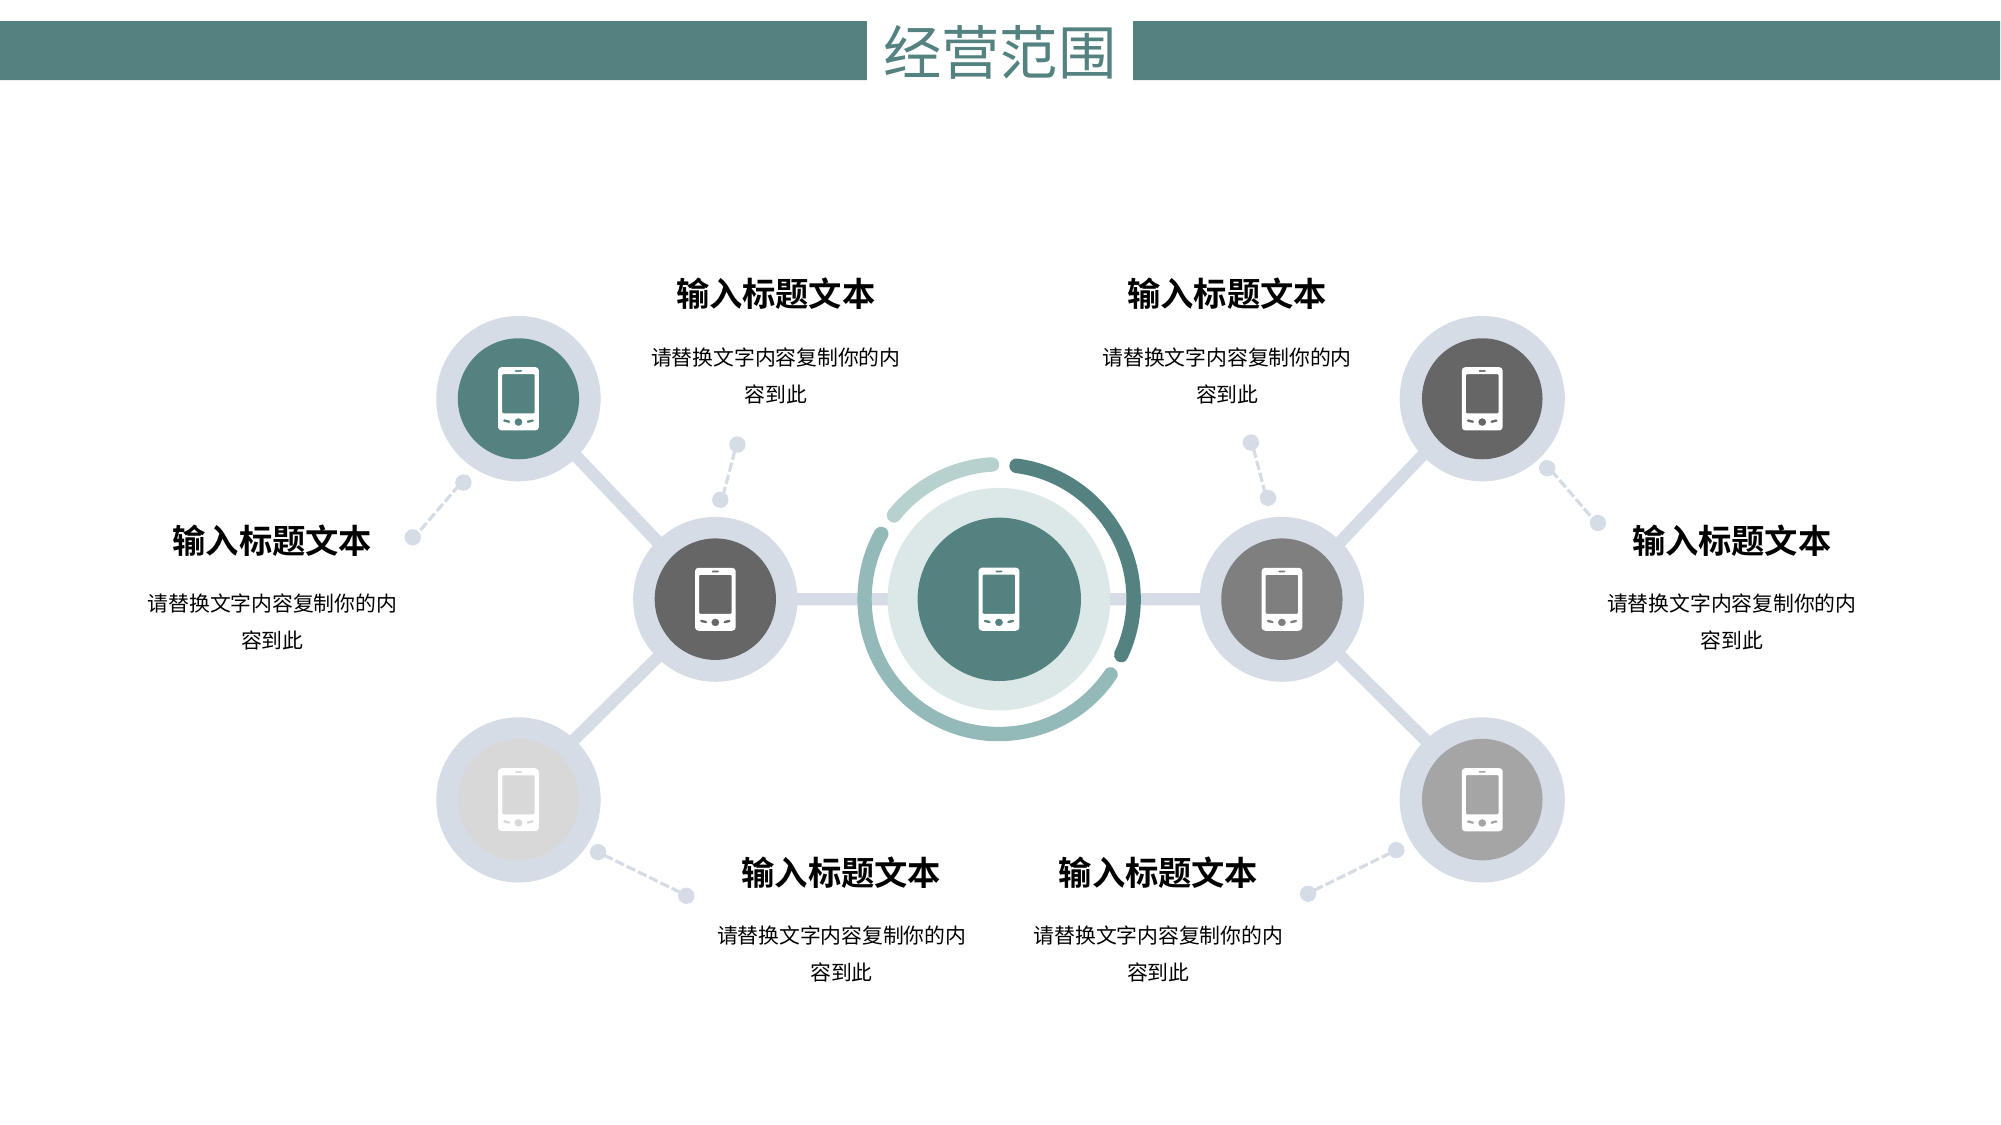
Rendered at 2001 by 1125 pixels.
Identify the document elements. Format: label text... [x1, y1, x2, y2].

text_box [405, 315, 1606, 903]
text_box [1606, 517, 1875, 694]
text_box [1084, 271, 1370, 315]
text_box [1015, 903, 1301, 1026]
title 经营范围 [867, 8, 1133, 95]
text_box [129, 517, 405, 694]
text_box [699, 903, 984, 1026]
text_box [633, 271, 919, 315]
